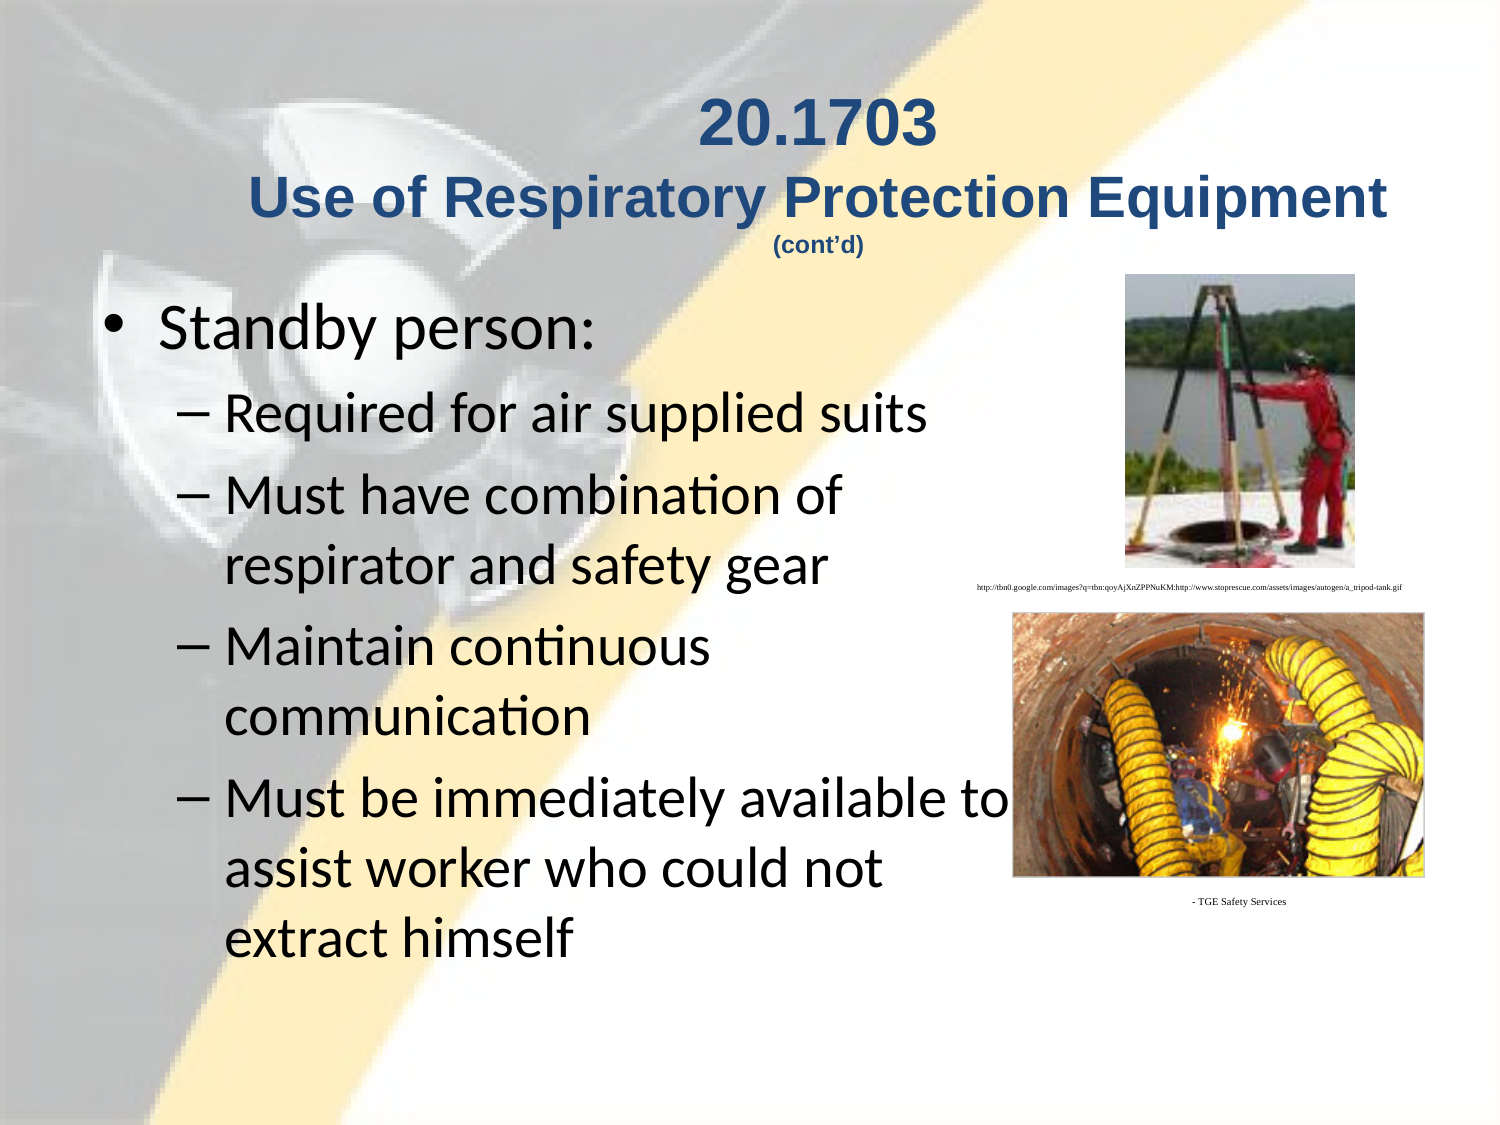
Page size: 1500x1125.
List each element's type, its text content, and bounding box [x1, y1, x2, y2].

text_box 20.1703 Use of Respiratory Protection Equipment (cont’d) [212, 75, 1425, 263]
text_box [962, 274, 1418, 601]
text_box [1012, 612, 1426, 916]
list Standby person: Required for air supplied suits Must have combination of respirator and safety gear Maintain continuous communication Must be immediately available to assist worker who could not extract himself [87, 275, 1038, 1000]
